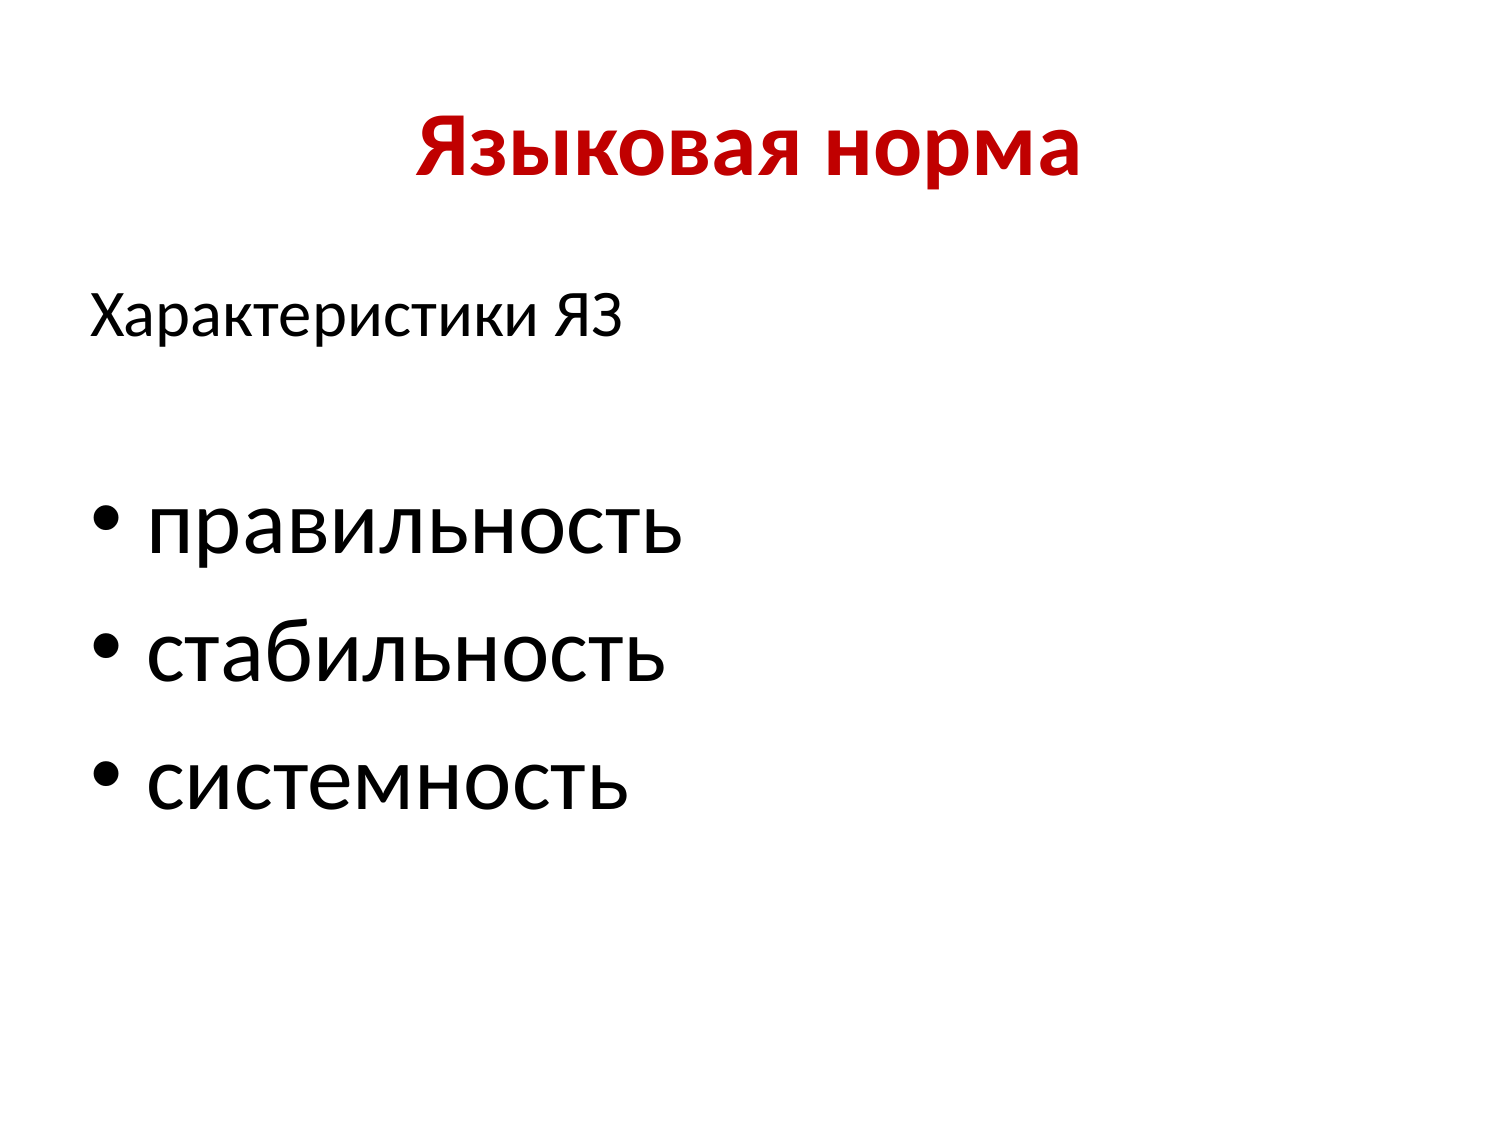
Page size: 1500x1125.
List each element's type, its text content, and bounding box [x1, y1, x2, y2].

title Языковая норма [75, 45, 1425, 233]
list Характеристики ЯЗ правильность стабильность системность [75, 262, 1425, 1005]
